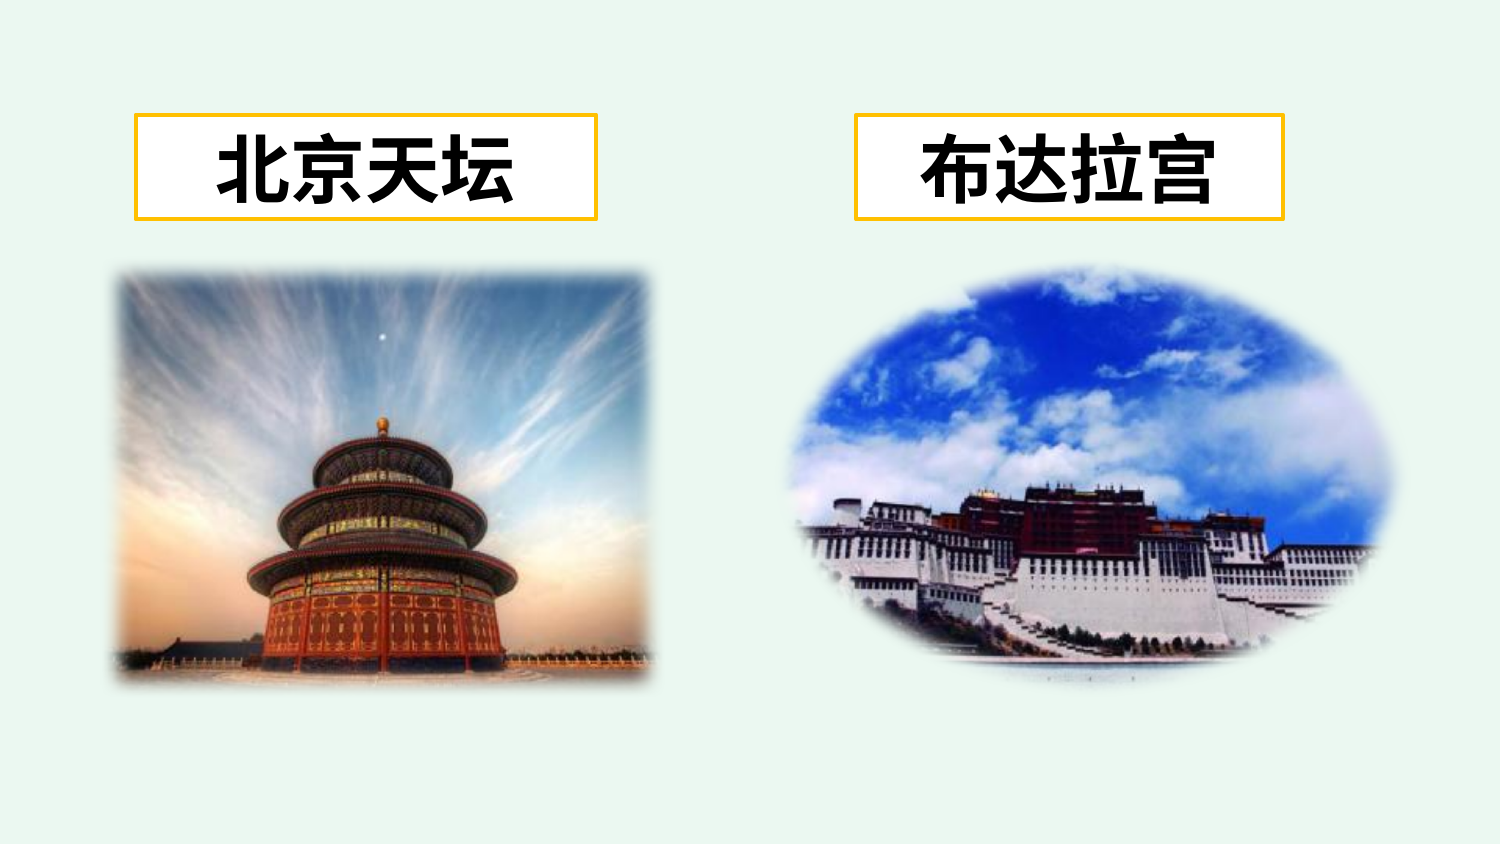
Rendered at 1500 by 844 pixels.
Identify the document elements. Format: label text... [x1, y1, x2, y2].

picture [773, 256, 1412, 698]
text_box 布达拉宫 [854, 113, 1285, 221]
text_box 北京天坛 [134, 113, 598, 221]
picture [99, 256, 665, 698]
